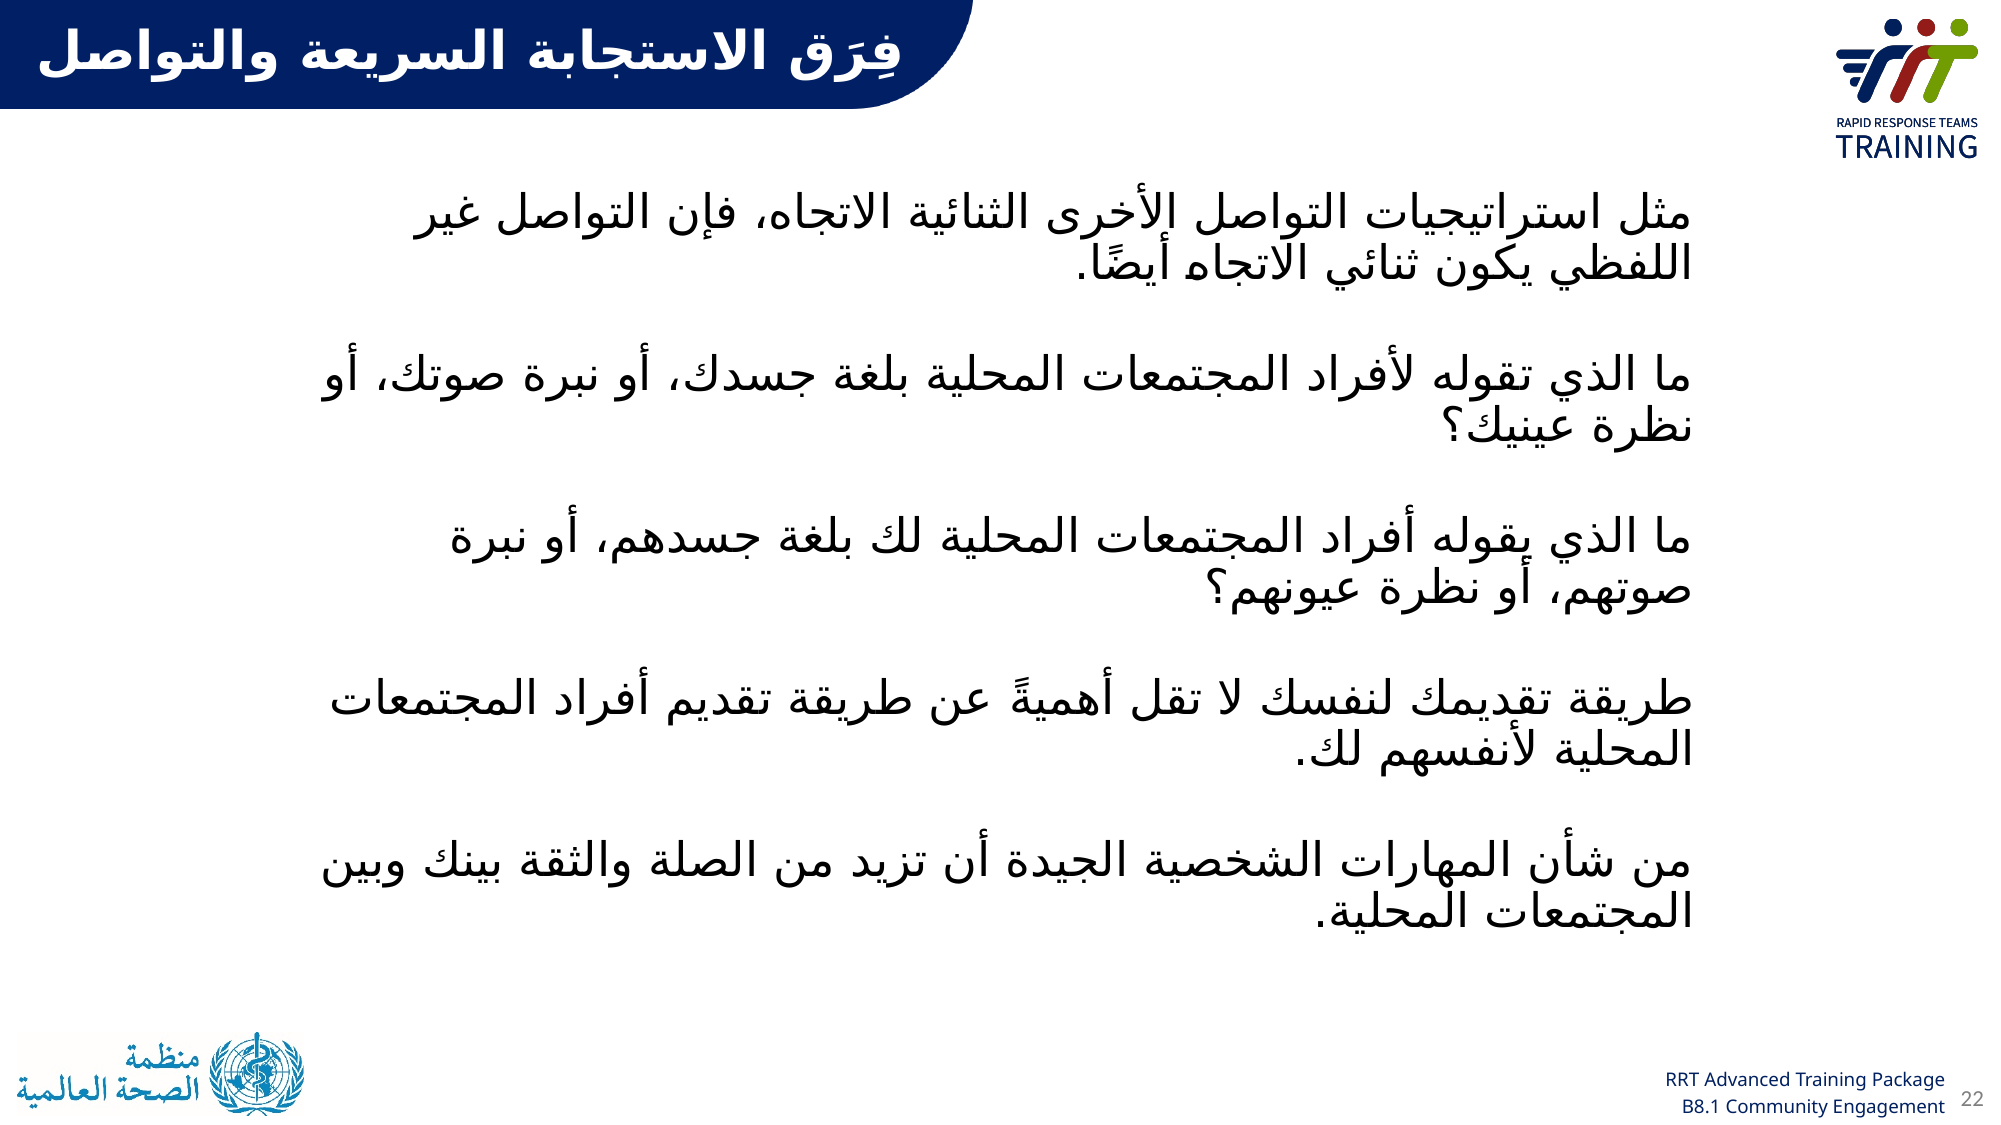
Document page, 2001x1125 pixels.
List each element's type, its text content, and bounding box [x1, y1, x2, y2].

picture [0, 0, 6, 109]
text_box فِرَق الاستجابة السريعة والتواصل [6, 0, 913, 114]
picture [1835, 19, 1978, 167]
list مثل استراتيجيات التواصل الأخرى الثنائية الاتجاه، فإن التواصل غير اللفظي يكون ثنائي الاتجاه أيضًا. ما الذي تقوله لأفراد المجتمعات المحلية بلغة جسدك، أو نبرة صوتك، أو نظرة عينيك؟ ما الذي يقوله أفراد المجتمعات المحلية لك بلغة جسدهم، أو نبرة صوتهم، أو نظرة عيونهم؟ طريقة تقديمك لنفسك لا تقل أهميةً عن طريقة تقديم أفراد المجتمعات المحلية لأنفسهم لك. من شأن المهارات الشخصية الجيدة أن تزيد من الصلة والثقة بينك وبين المجتمعات المحلية. [297, 156, 1703, 969]
picture [913, 0, 974, 109]
picture [17, 1032, 304, 1116]
